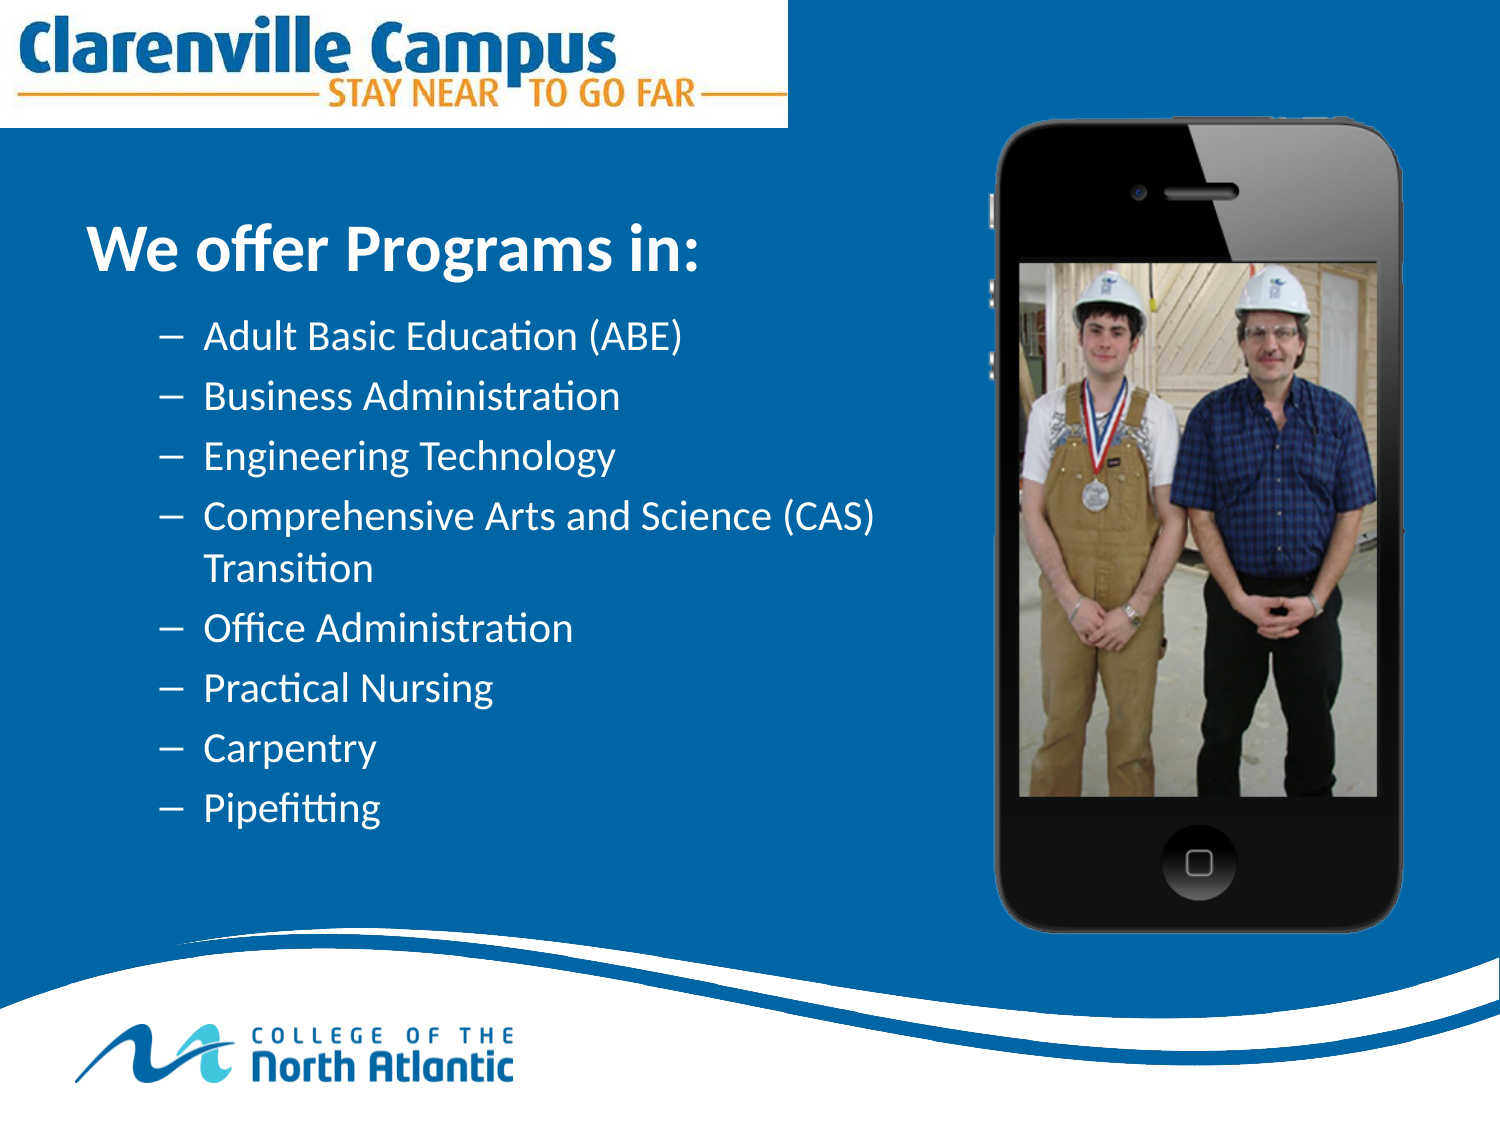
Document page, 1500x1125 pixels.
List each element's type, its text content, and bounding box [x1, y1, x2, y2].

picture [0, 0, 788, 128]
list We offer Programs in: [68, 187, 719, 293]
list Adult Basic Education (ABE) Business Administration Engineering Technology Comprehensive Arts and Science (CAS) Transition Office Administration Practical Nursing Carpentry Pipefitting [75, 299, 950, 844]
picture [0, 87, 1500, 1125]
